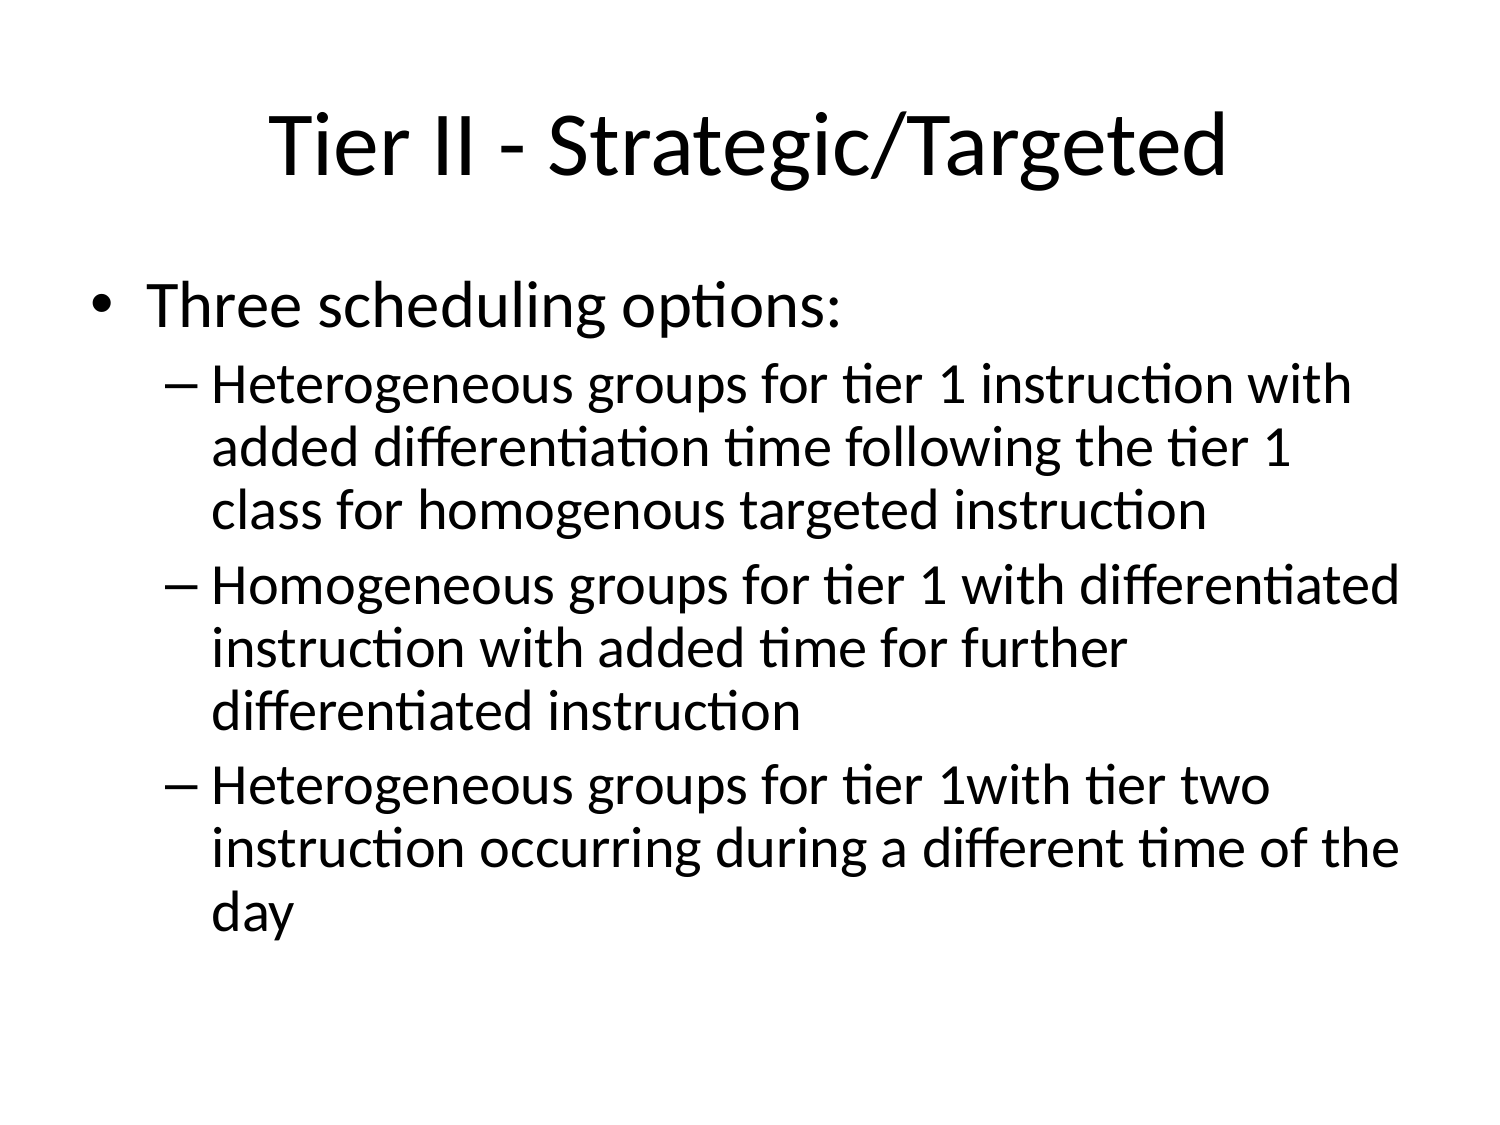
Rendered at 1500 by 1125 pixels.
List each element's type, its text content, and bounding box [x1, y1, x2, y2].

list Three scheduling options: Heterogeneous groups for tier 1 instruction with added differentiation time following the tier 1 class for homogenous targeted instruction Homogeneous groups for tier 1 with differentiated instruction with added time for further differentiated instruction Heterogeneous groups for tier 1with tier two instruction occurring during a different time of the day [75, 262, 1425, 1100]
title Tier II - Strategic/Targeted [75, 45, 1425, 233]
